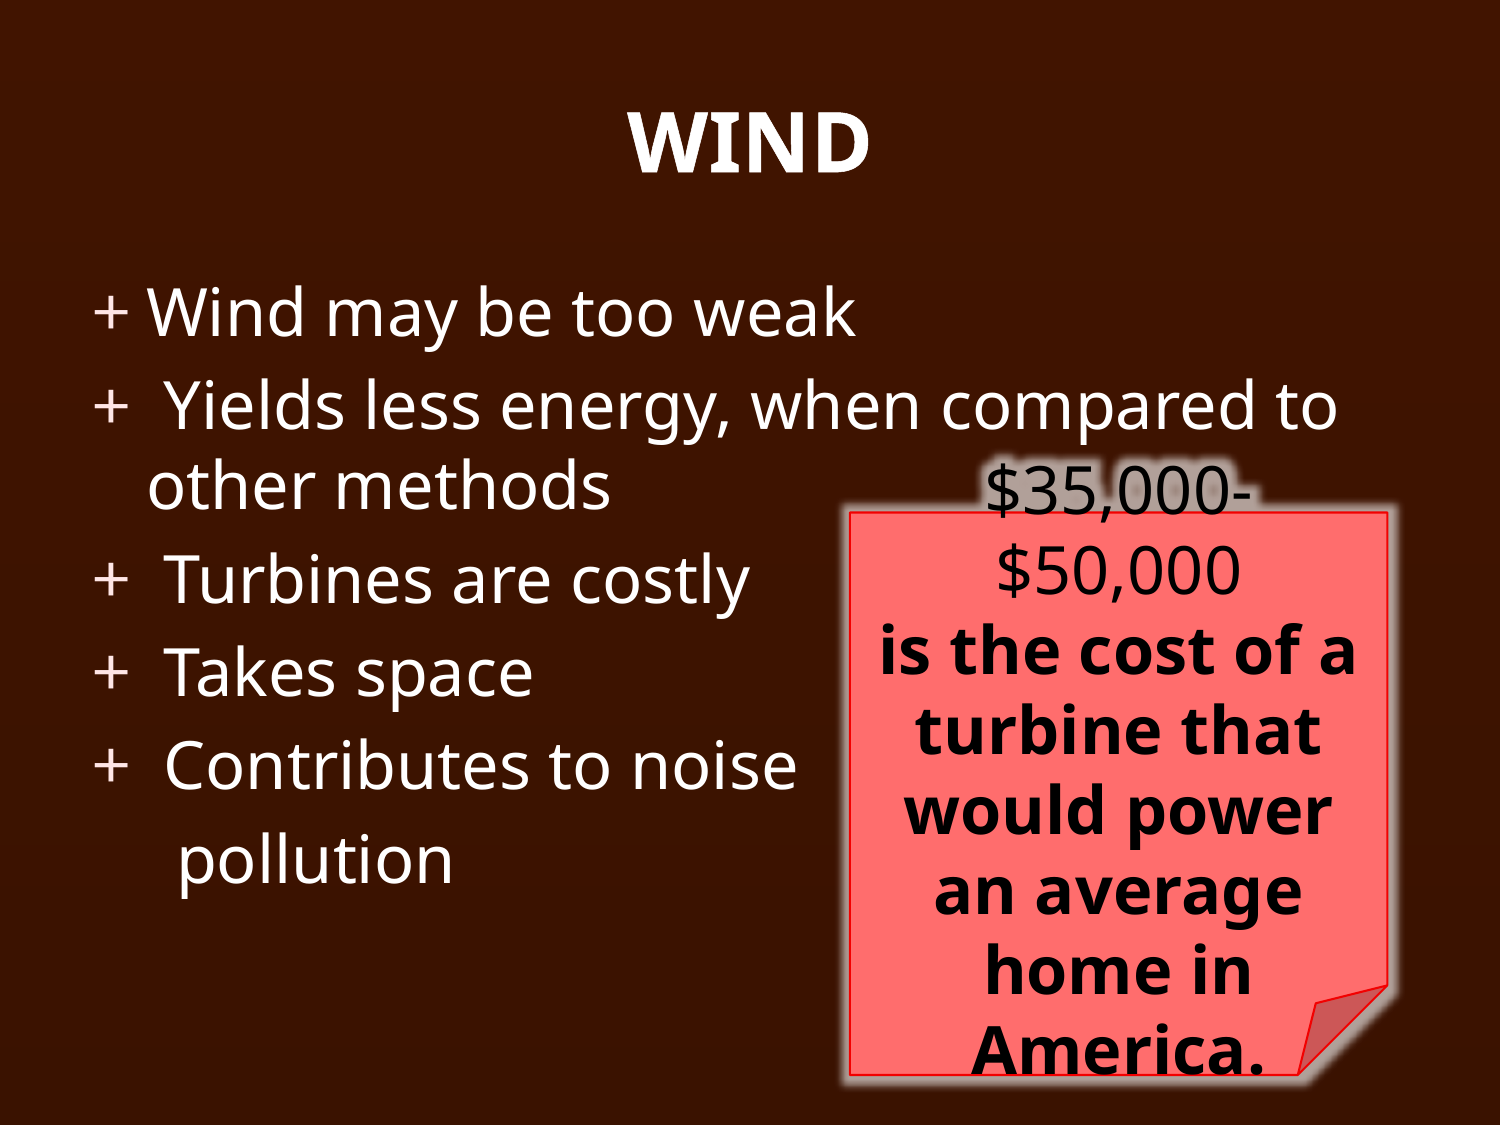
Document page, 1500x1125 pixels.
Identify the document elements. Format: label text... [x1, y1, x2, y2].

list Wind may be too weak Yields less energy, when compared to other methods Turbines are costly Takes space Contributes to noise pollution [75, 262, 1425, 1038]
text_box $35,000-$50,000 is the cost of a turbine that would power an average home in America. [848, 511, 1389, 1077]
title Wind [75, 45, 1425, 233]
